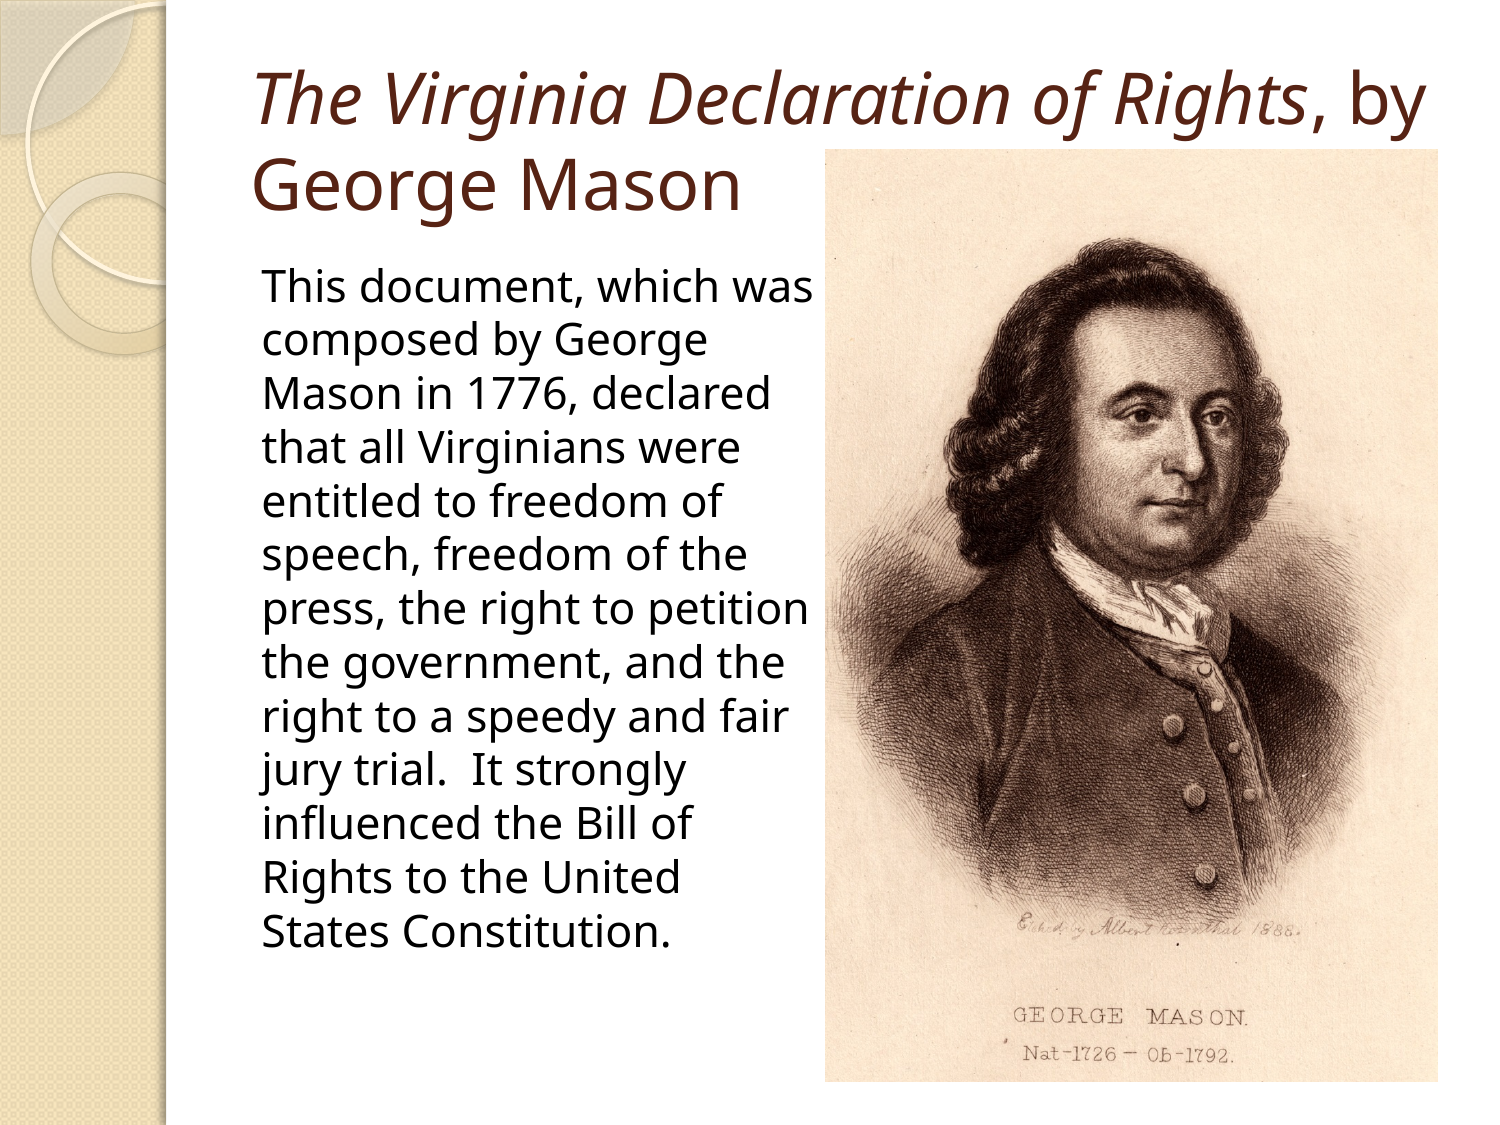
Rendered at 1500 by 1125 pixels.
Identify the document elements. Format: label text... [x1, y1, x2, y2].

title The Virginia Declaration of Rights, by George Mason [235, 45, 1466, 233]
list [824, 149, 1438, 1082]
list This document, which was composed by George Mason in 1776, declared that all Virginians were entitled to freedom of speech, freedom of the press, the right to petition the government, and the right to a speedy and fair jury trial. It strongly influenced the Bill of Rights to the United States Constitution. [235, 249, 817, 1015]
